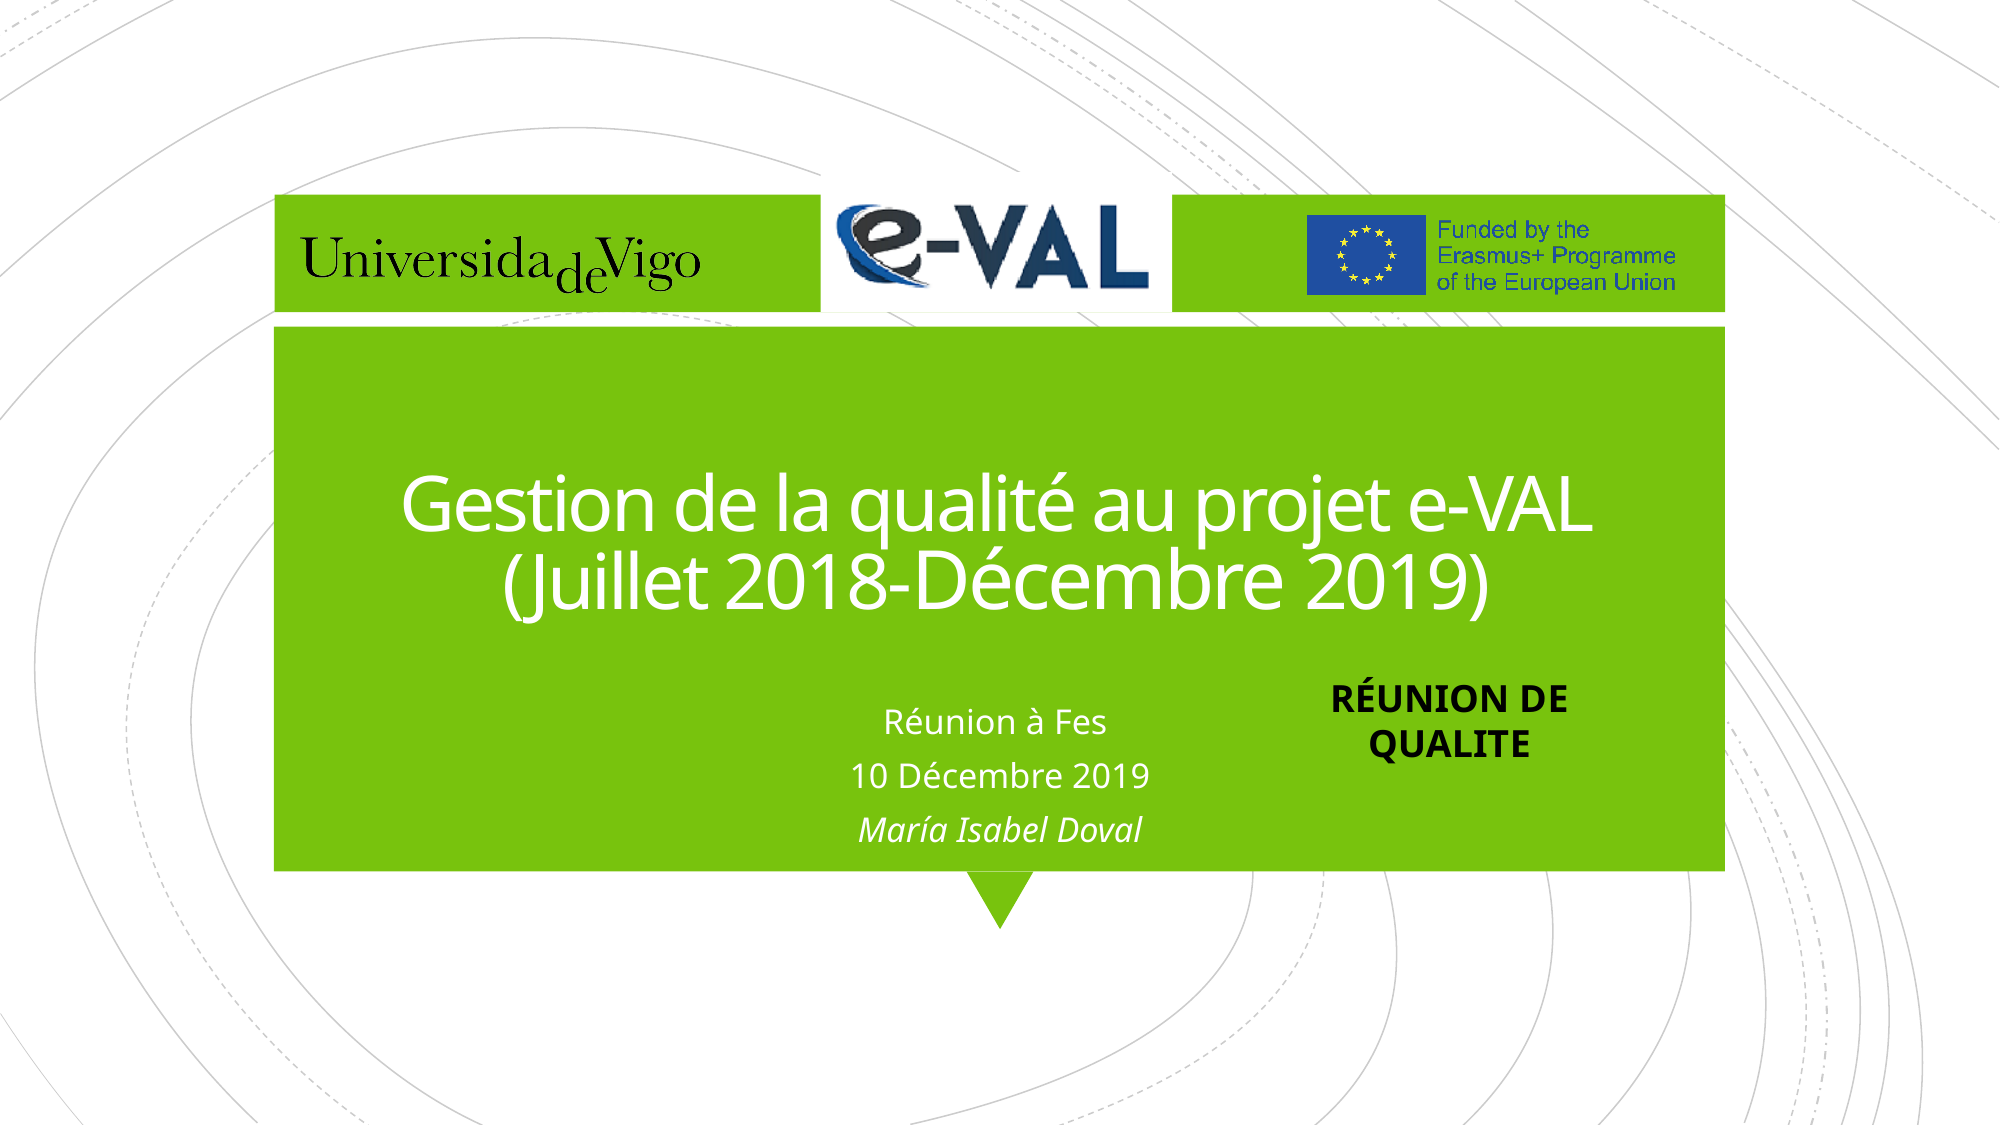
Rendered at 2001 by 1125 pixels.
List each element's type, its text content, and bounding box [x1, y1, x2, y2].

picture [820, 171, 1173, 313]
title Gestion de la qualité au projet e-VAL (Juillet 2018-Décembre 2019) [318, 399, 1675, 625]
picture [1307, 215, 1675, 296]
text_box RÉUNION DE QUALITE [1228, 667, 1649, 772]
subtitle Réunion à Fes 10 Décembre 2019 María Isabel Doval [288, 699, 1712, 858]
picture [288, 217, 712, 312]
